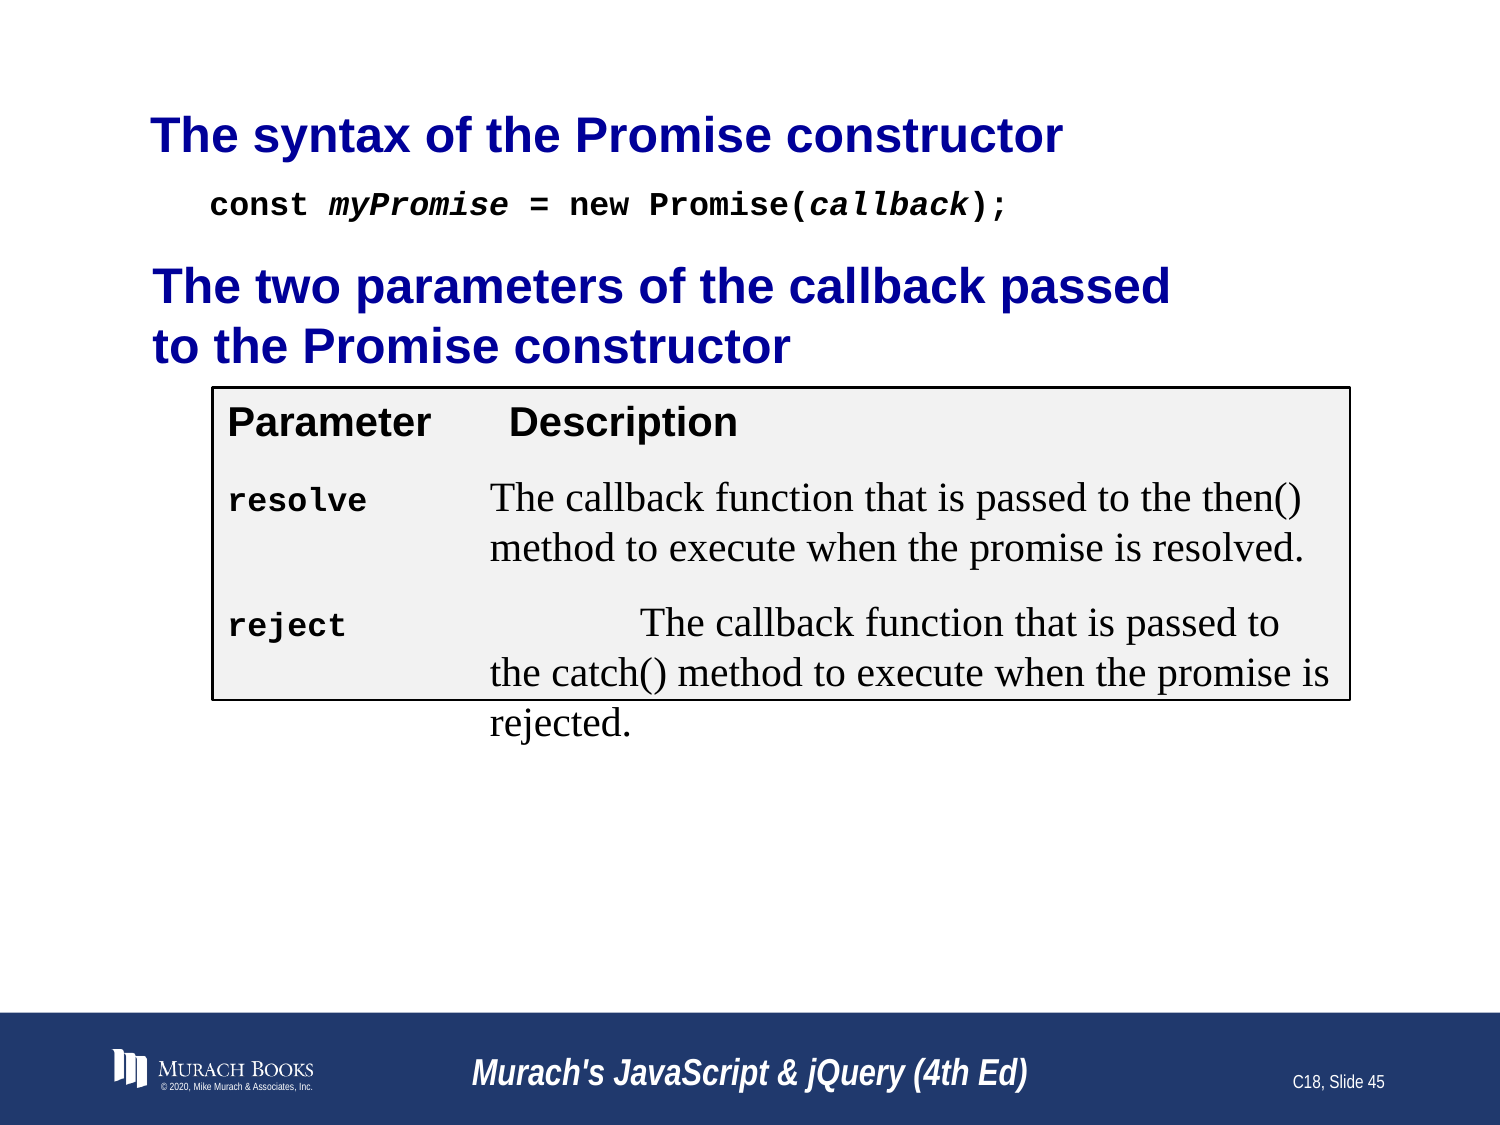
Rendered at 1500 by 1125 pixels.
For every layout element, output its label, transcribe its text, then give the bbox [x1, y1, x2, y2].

footer © 2020, Mike Murach & Associates, Inc. [12, 1025, 463, 1100]
list const myPromise = new Promise(callback); The two parameters of the callback passed to the Promise constructor [137, 174, 1350, 625]
slide_number C18, Slide 45 [1087, 1025, 1400, 1100]
title The syntax of the Promise constructor [150, 102, 1350, 164]
slide_number Murach's JavaScript & jQuery (4th Ed) [463, 1025, 1050, 1100]
list Parameter Description resolve The callback function that is passed to the then() method to execute when the promise is resolved. reject The callback function that is passed to the catch() method to execute when the promise is rejected. [210, 385, 1353, 703]
